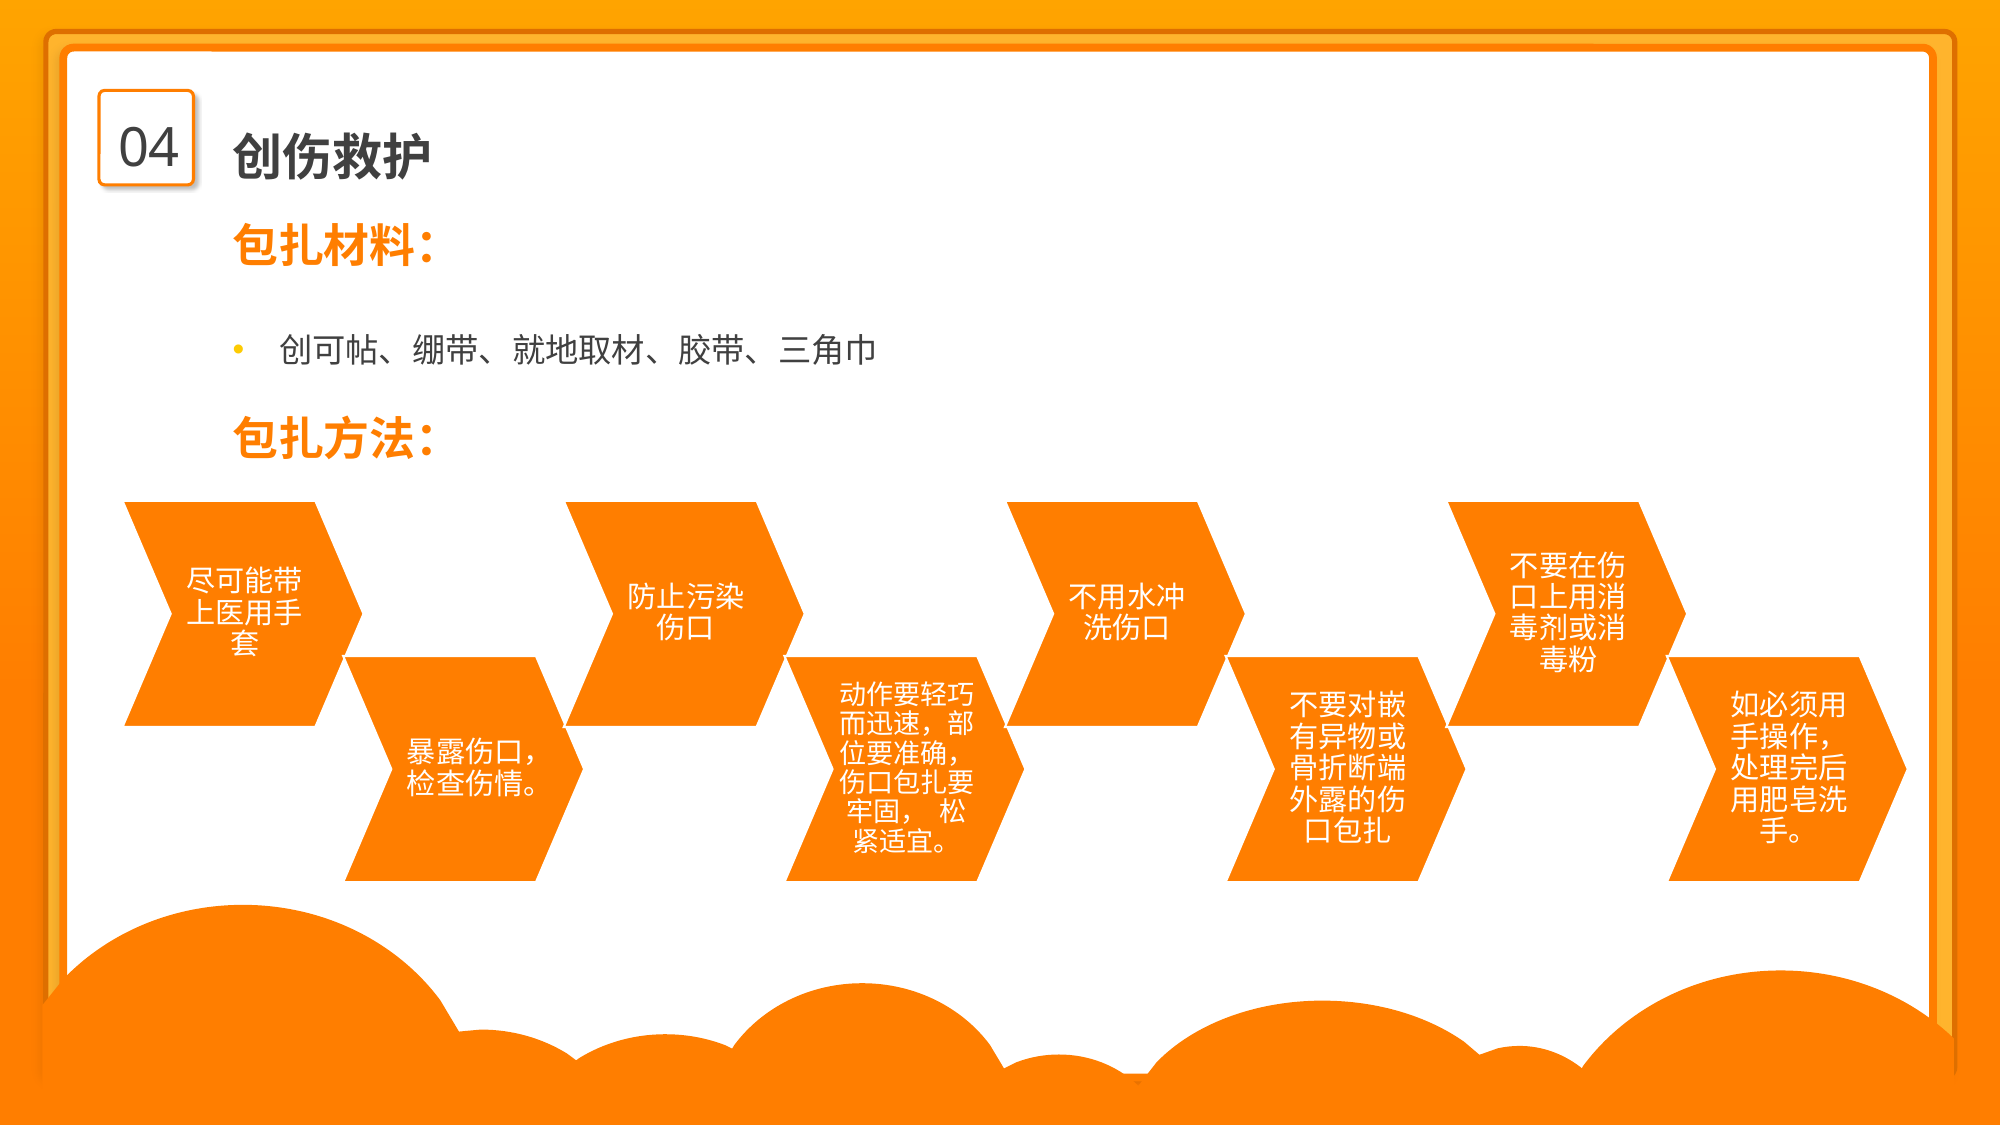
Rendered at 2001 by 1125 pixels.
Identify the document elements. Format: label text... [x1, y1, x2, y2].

text_box 不要对嵌有异物或骨折断端外露的伤口包扎 [1224, 654, 1468, 884]
text_box 包扎材料： [217, 209, 755, 280]
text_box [88, 90, 593, 187]
text_box 尽可能带上医用手套 [120, 499, 365, 729]
text_box 动作要轻巧而迅速，部位要准确，伤口包扎要牢固， 松紧适宜。 [782, 654, 1027, 884]
text_box 暴露伤口，检查伤情。 [341, 654, 586, 884]
text_box 防止污染伤口 [562, 499, 806, 729]
text_box 如必须用手操作，处理完后用肥皂洗手。 [1665, 654, 1909, 884]
text_box 不用水冲洗伤口 [1003, 499, 1248, 729]
text_box 包扎方法： [217, 402, 755, 472]
text_box 不要在伤口上用消毒剂或消毒粉 [1444, 499, 1689, 729]
text_box 创可帖、绷带、就地取材、胶带、三角巾 [217, 309, 1099, 377]
